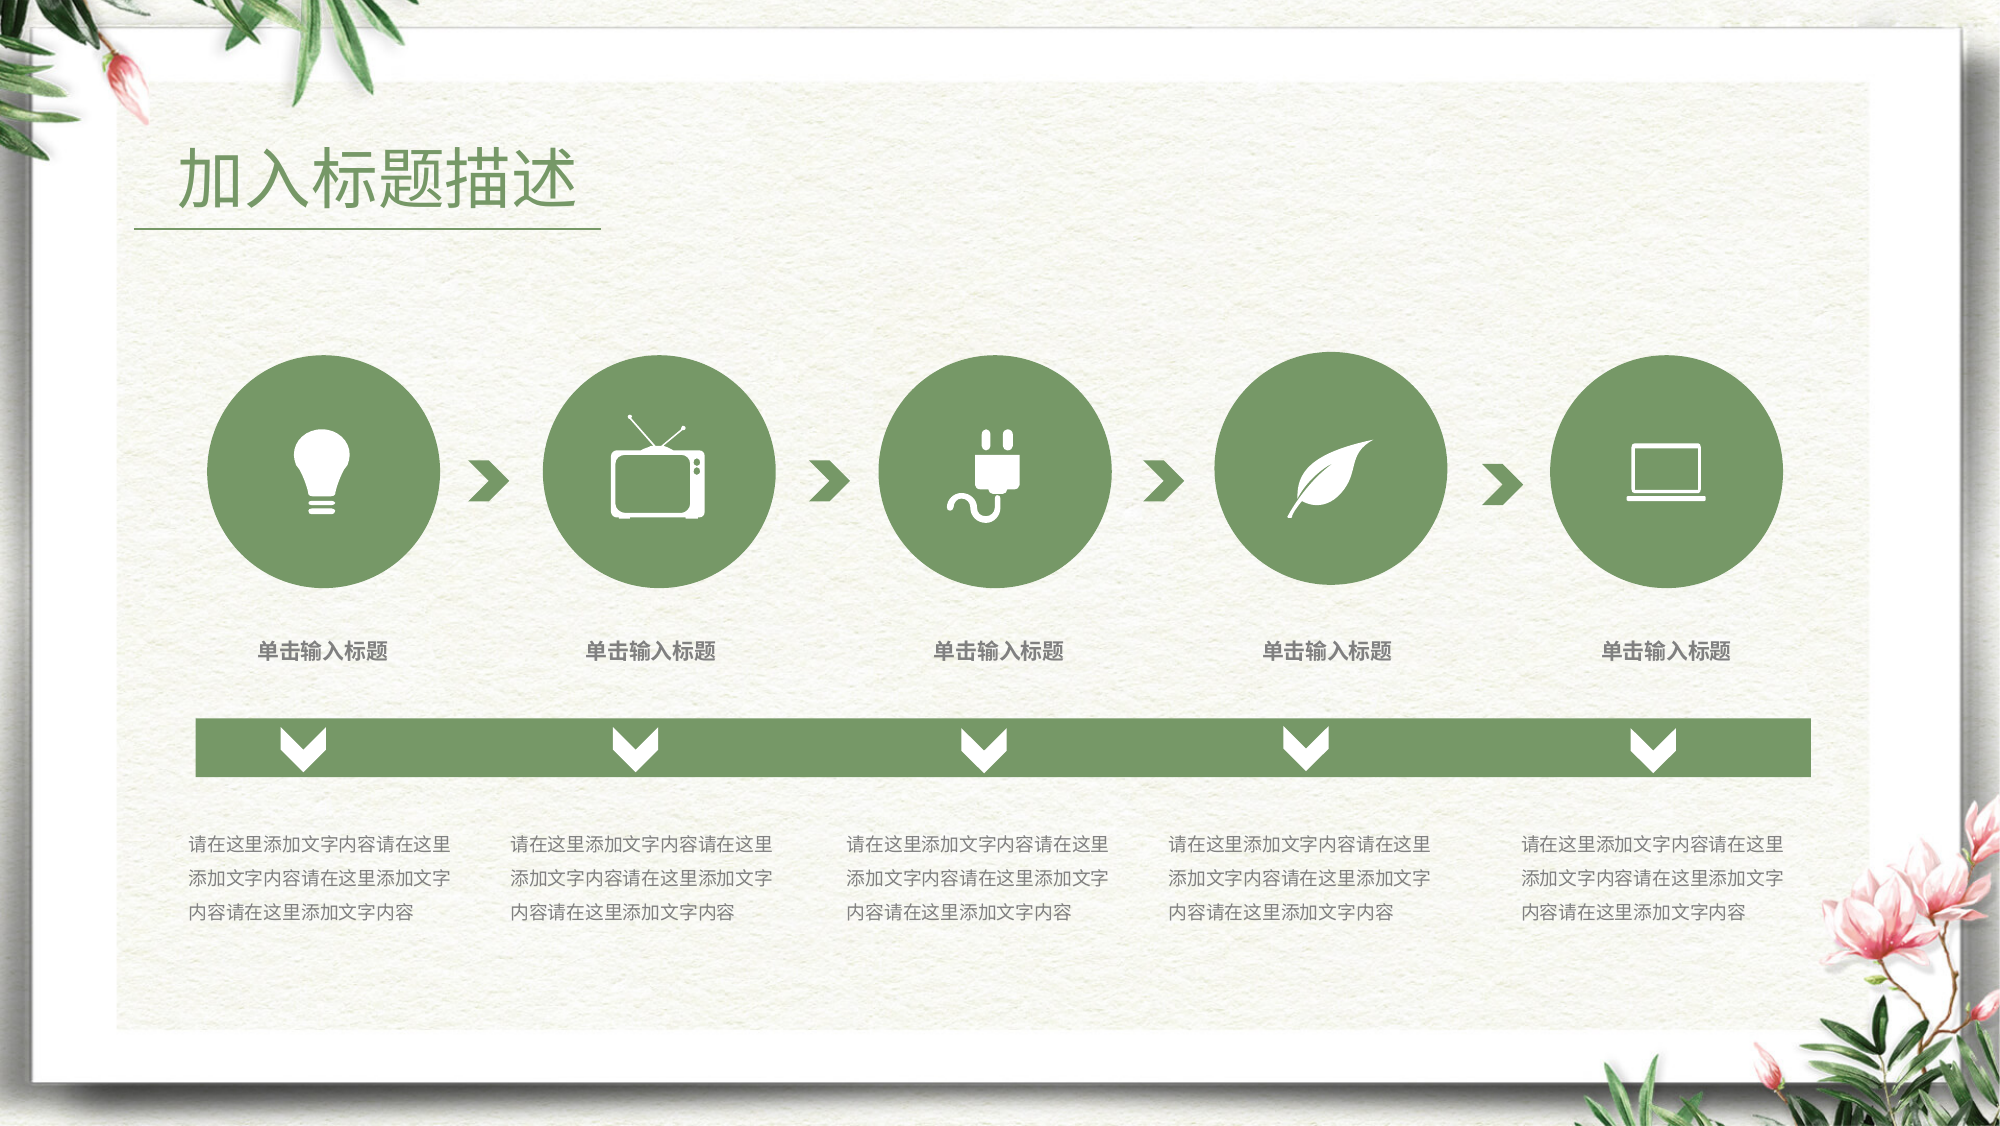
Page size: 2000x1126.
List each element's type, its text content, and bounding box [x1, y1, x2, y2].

text_box [542, 355, 776, 589]
text_box 请在这里添加文字内容请在这里添加文字内容请在这里添加文字内容请在这里添加文字内容 [173, 814, 479, 945]
text_box 单击输入标题 [1247, 630, 1461, 672]
text_box [1550, 355, 1784, 589]
text_box [1482, 463, 1524, 506]
text_box [610, 414, 705, 519]
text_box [293, 429, 350, 515]
text_box 请在这里添加文字内容请在这里添加文字内容请在这里添加文字内容请在这里添加文字内容 [1506, 814, 1811, 945]
text_box 单击输入标题 [1586, 630, 1800, 672]
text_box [110, 136, 646, 230]
text_box [1143, 460, 1185, 502]
text_box [808, 460, 851, 502]
text_box 单击输入标题 [242, 630, 457, 672]
text_box 请在这里添加文字内容请在这里添加文字内容请在这里添加文字内容请在这里添加文字内容 [831, 814, 1137, 945]
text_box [195, 718, 1812, 778]
text_box [1214, 351, 1448, 585]
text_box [1626, 443, 1706, 502]
text_box [1287, 439, 1374, 518]
text_box 请在这里添加文字内容请在这里添加文字内容请在这里添加文字内容请在这里添加文字内容 [495, 814, 800, 945]
text_box [878, 355, 1112, 589]
text_box 请在这里添加文字内容请在这里添加文字内容请在这里添加文字内容请在这里添加文字内容 [1153, 814, 1459, 945]
text_box 单击输入标题 [919, 630, 1133, 672]
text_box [946, 429, 1020, 524]
picture [0, 0, 2000, 1126]
text_box [468, 460, 510, 502]
text_box 单击输入标题 [571, 630, 785, 672]
text_box [207, 355, 441, 589]
